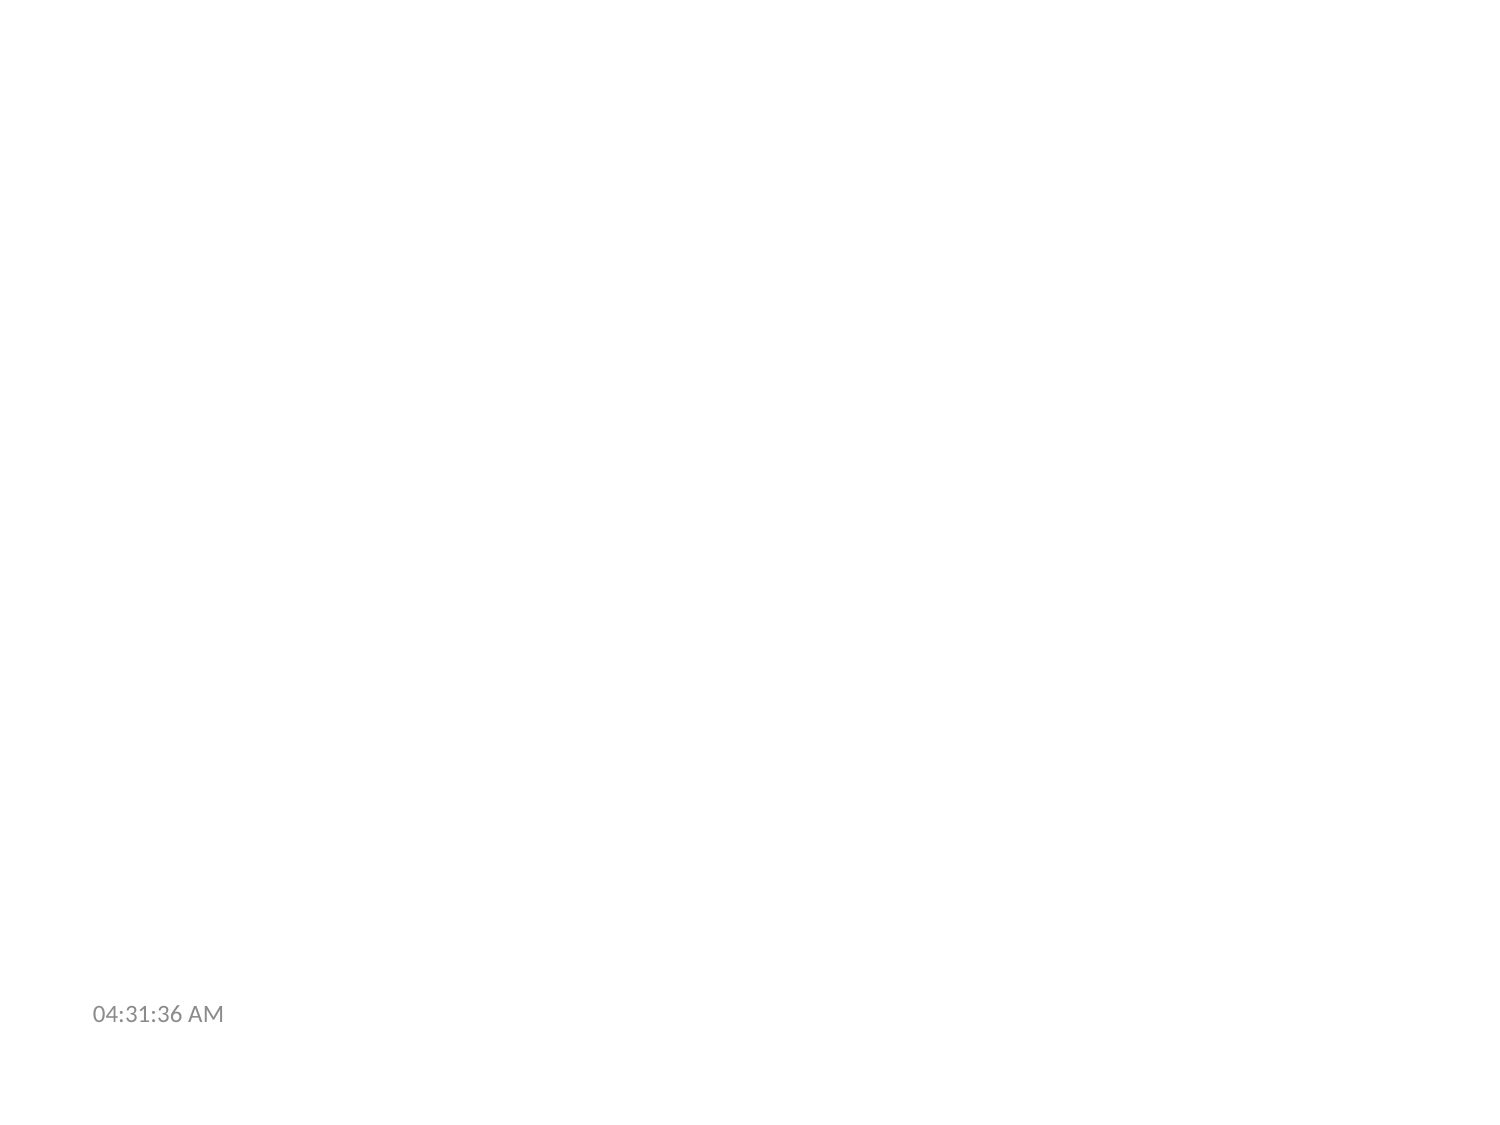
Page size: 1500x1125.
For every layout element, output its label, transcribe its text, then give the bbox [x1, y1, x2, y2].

text_box 3:35:09 PM [77, 982, 428, 1043]
